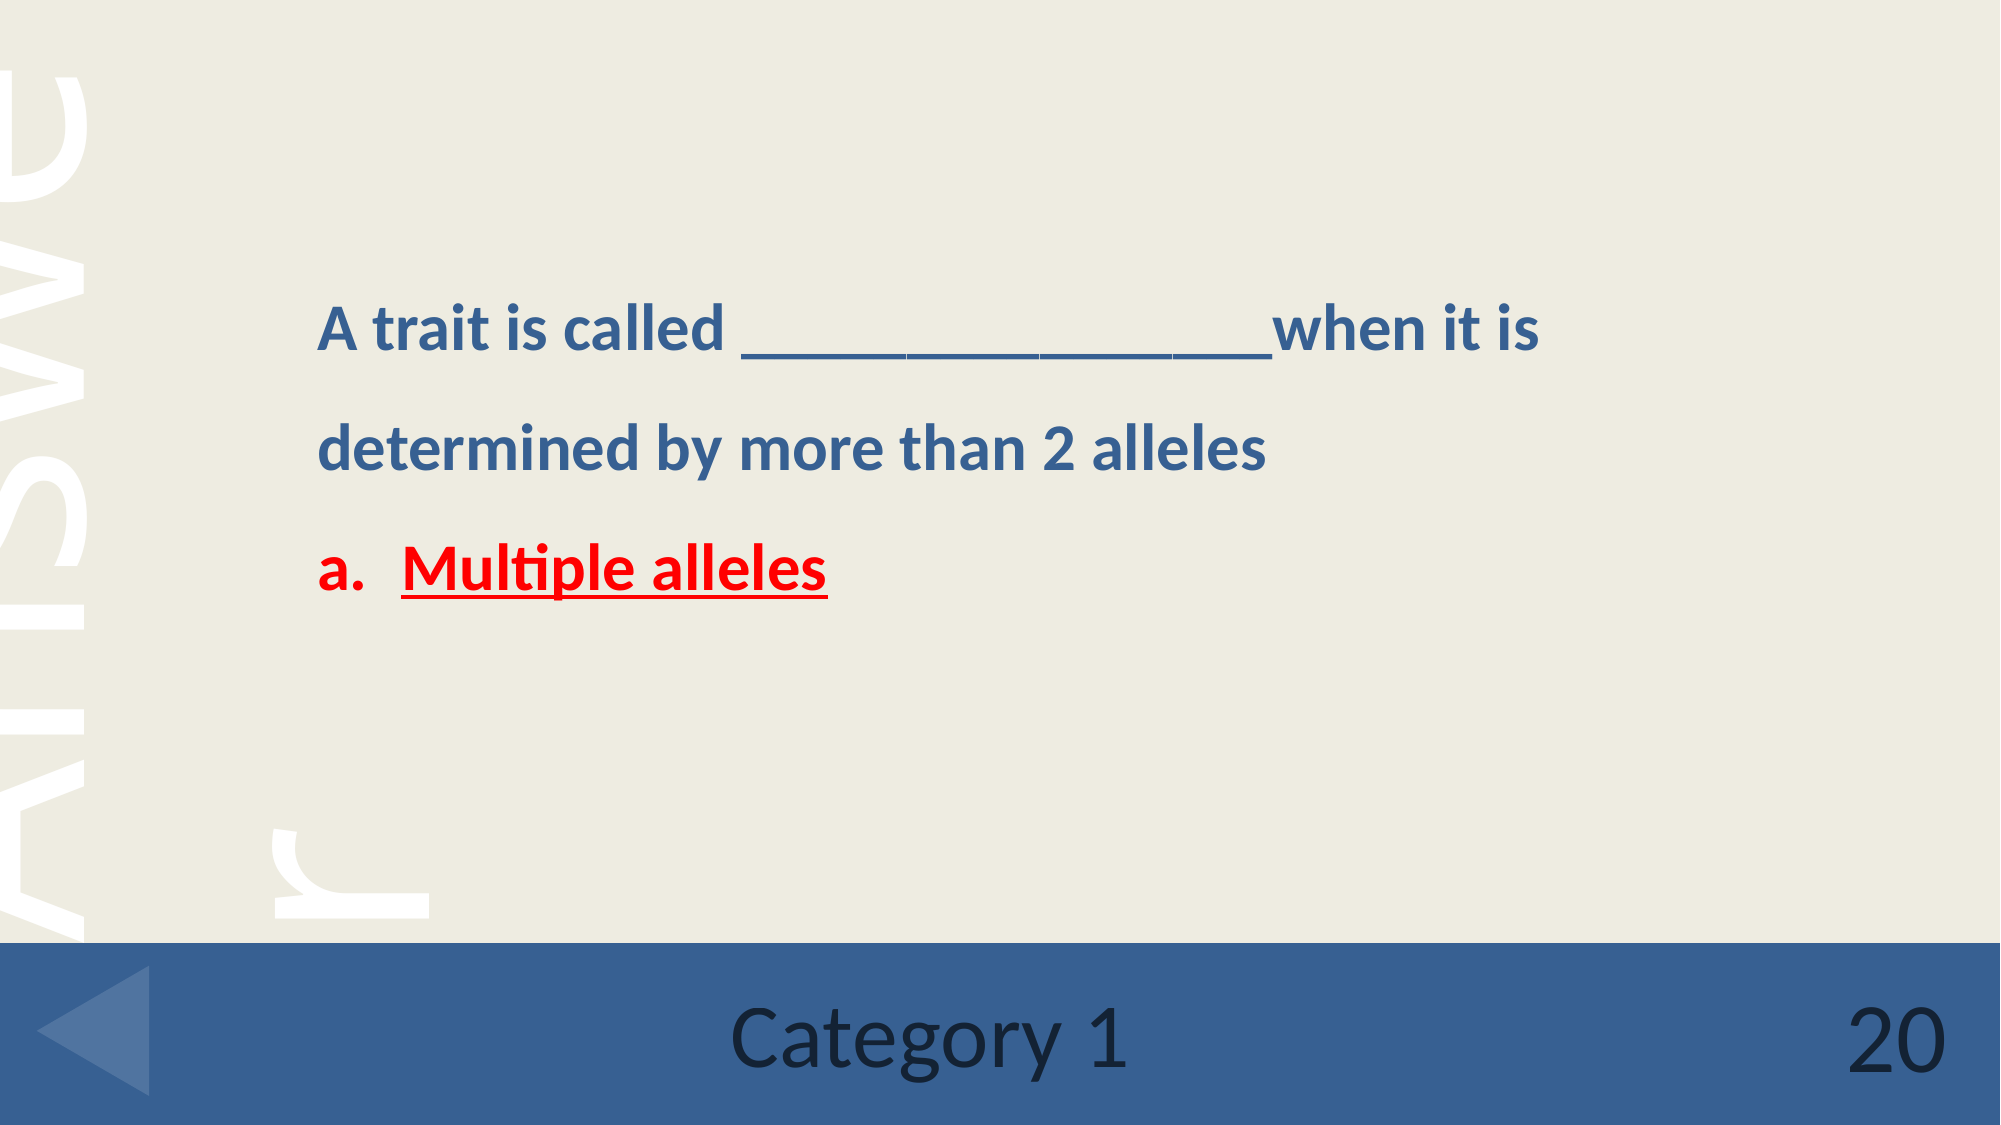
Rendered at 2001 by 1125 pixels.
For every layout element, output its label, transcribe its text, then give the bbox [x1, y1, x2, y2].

title Category 1 [30, 937, 1831, 1125]
list 20 [1831, 967, 1963, 1097]
list A trait is called ________________when it is determined by more than 2 alleles Multiple alleles [302, 134, 1866, 874]
